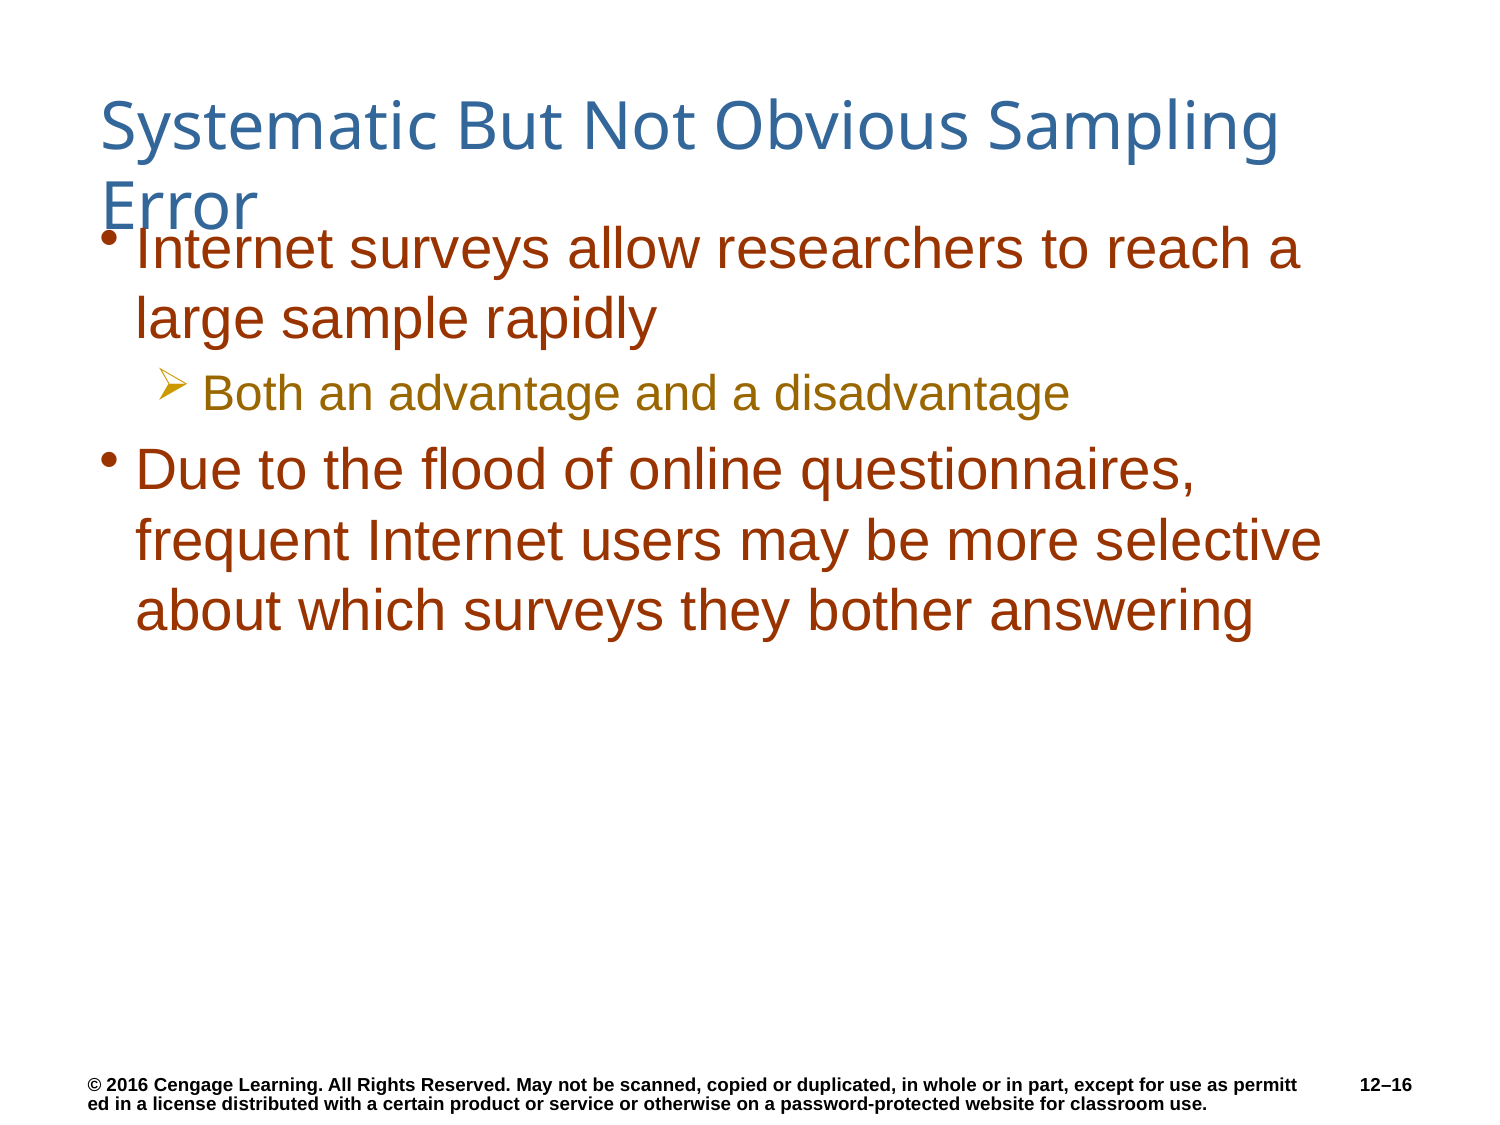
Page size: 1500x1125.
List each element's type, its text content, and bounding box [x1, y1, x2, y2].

footer © 2016 Cengage Learning. All Rights Reserved. May not be scanned, copied or duplicated, in whole or in part, except for use as permitted in a license distributed with a certain product or service or otherwise on a password-protected website for classroom use. [87, 1057, 1050, 1103]
list Internet surveys allow researchers to reach a large sample rapidly Both an advantage and a disadvantage Due to the flood of online questionnaires, frequent Internet users may be more selective about which surveys they bother answering [84, 202, 1414, 1013]
title Systematic But Not Obvious Sampling Error [85, 75, 1411, 171]
slide_number 12–16 [1050, 1042, 1413, 1103]
